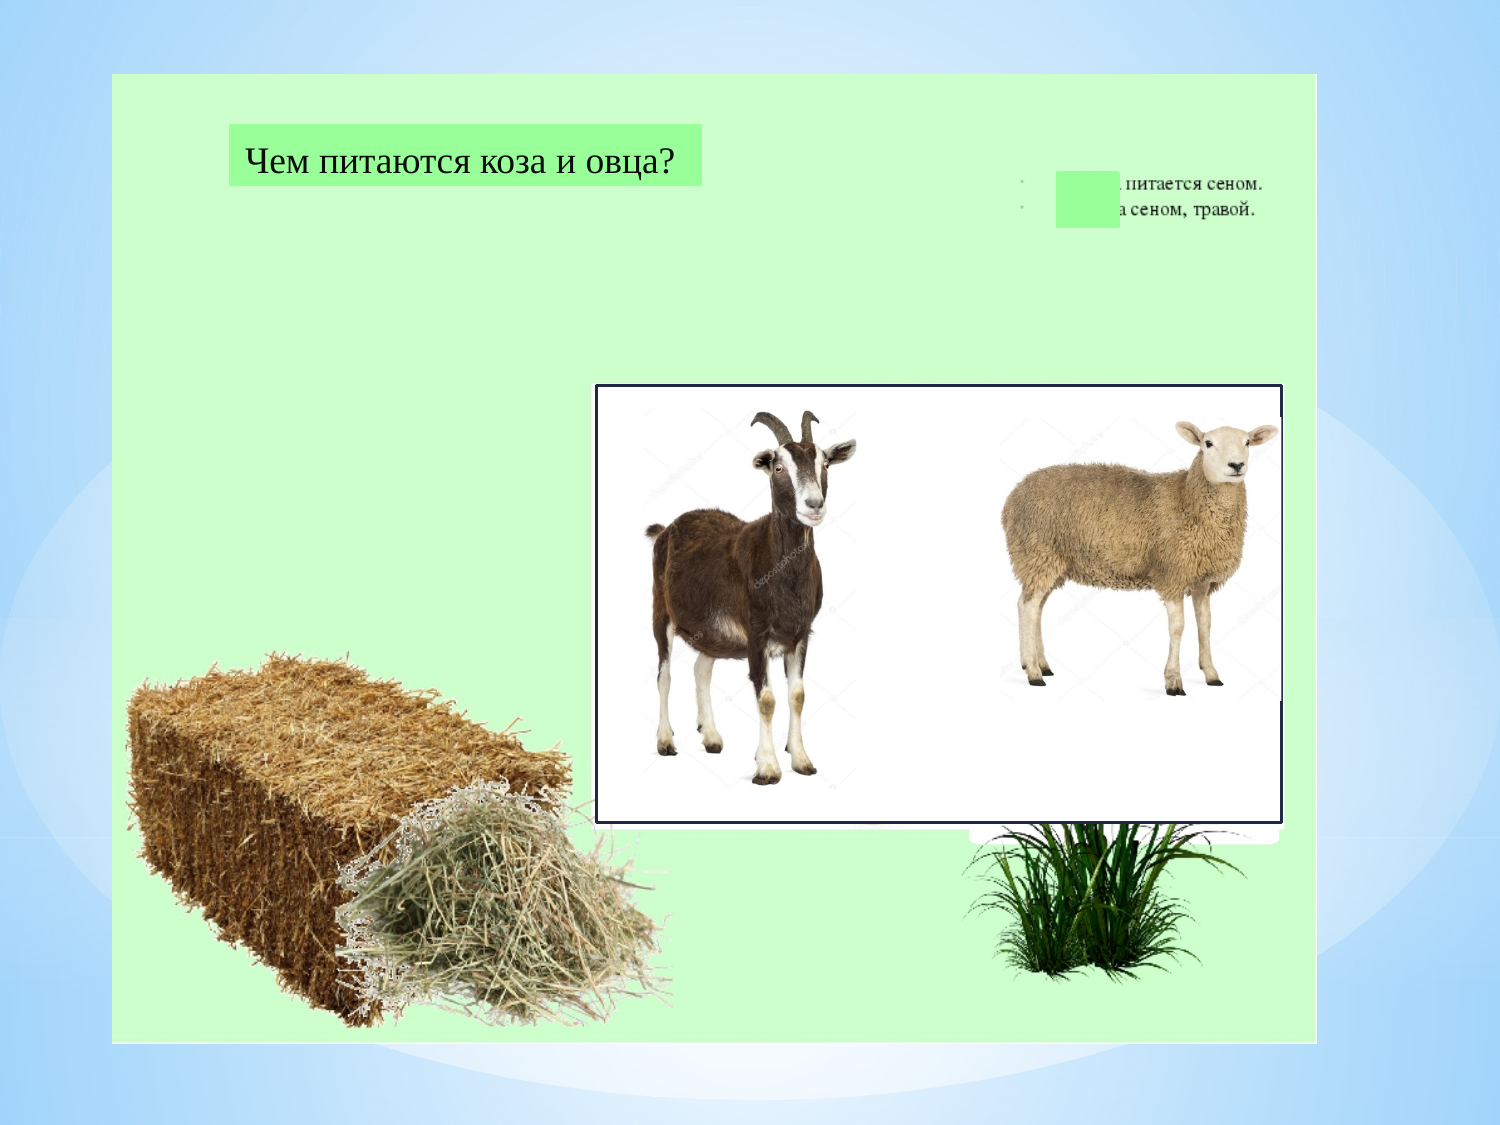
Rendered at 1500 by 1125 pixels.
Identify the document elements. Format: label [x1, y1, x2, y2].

text_box [0, 0, 1500, 75]
picture [111, 74, 1318, 1044]
